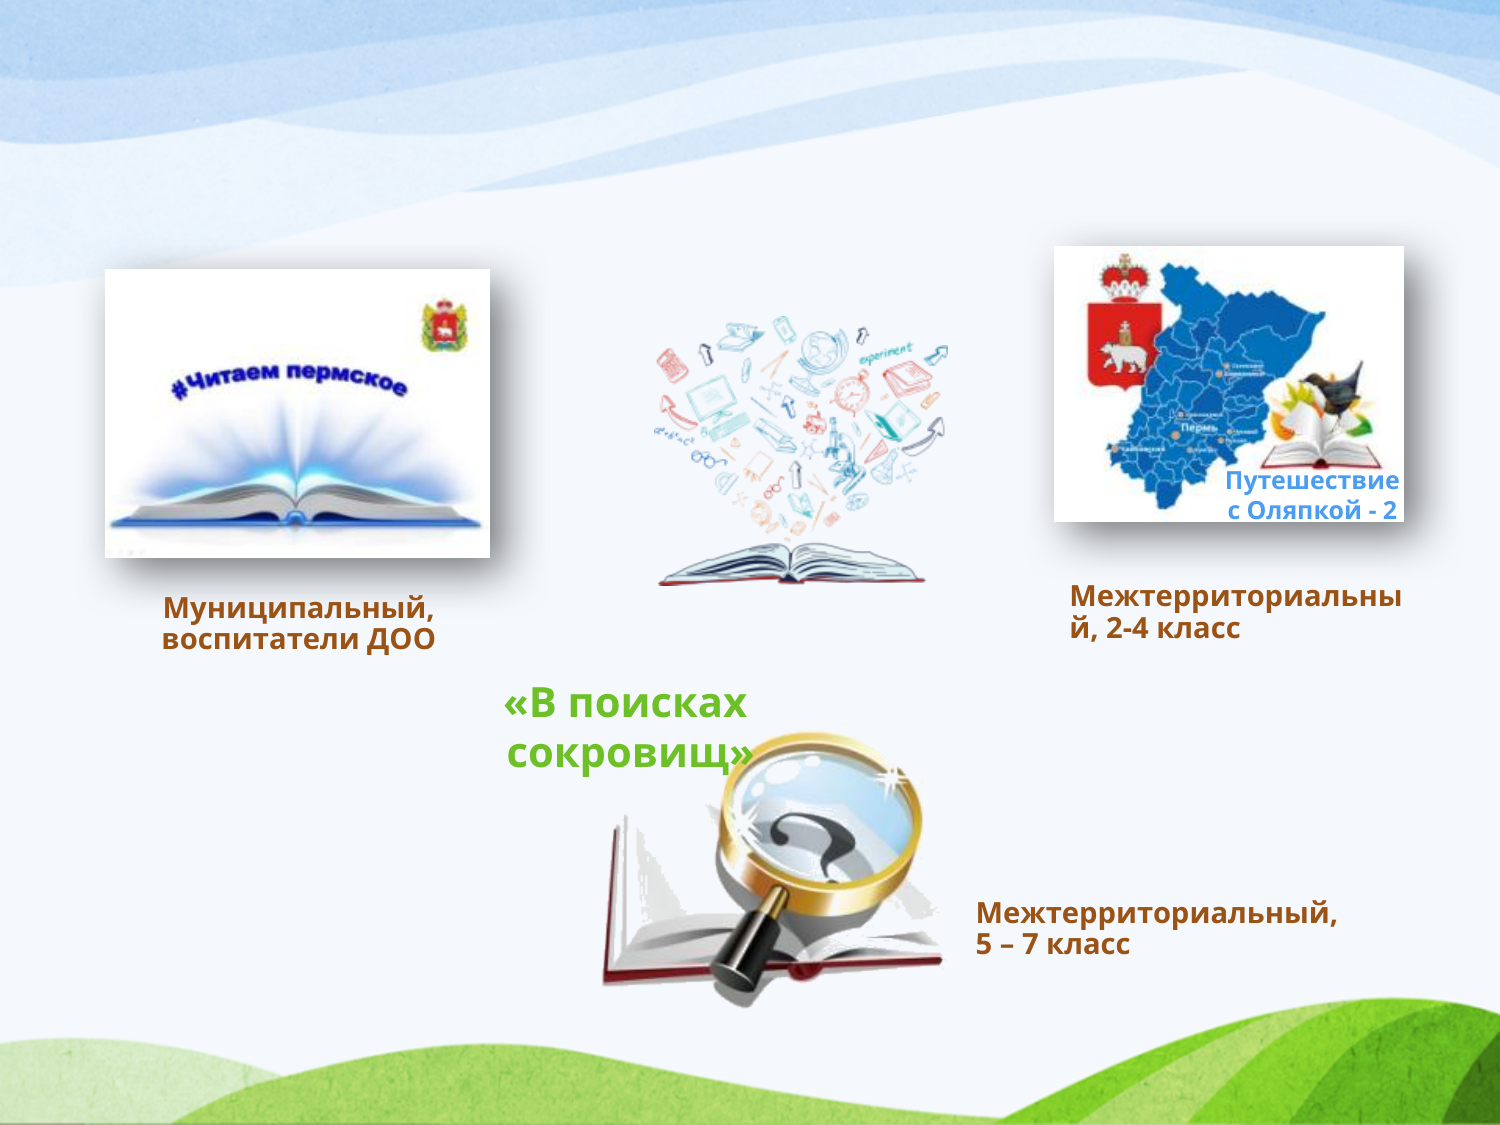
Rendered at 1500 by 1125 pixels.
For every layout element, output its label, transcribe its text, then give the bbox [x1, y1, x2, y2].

text_box Муниципальный, воспитатели ДОО [93, 585, 504, 664]
text_box Межтерриториальный, 5 – 7 класс [985, 890, 1418, 969]
text_box Путешествие с Оляпкой - 2 [1206, 456, 1418, 532]
text_box «В поисках сокровищ» [480, 667, 574, 783]
text_box Межтерриториальный, 2-4 класс [1054, 574, 1430, 652]
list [105, 269, 490, 558]
picture [0, 0, 1500, 1125]
